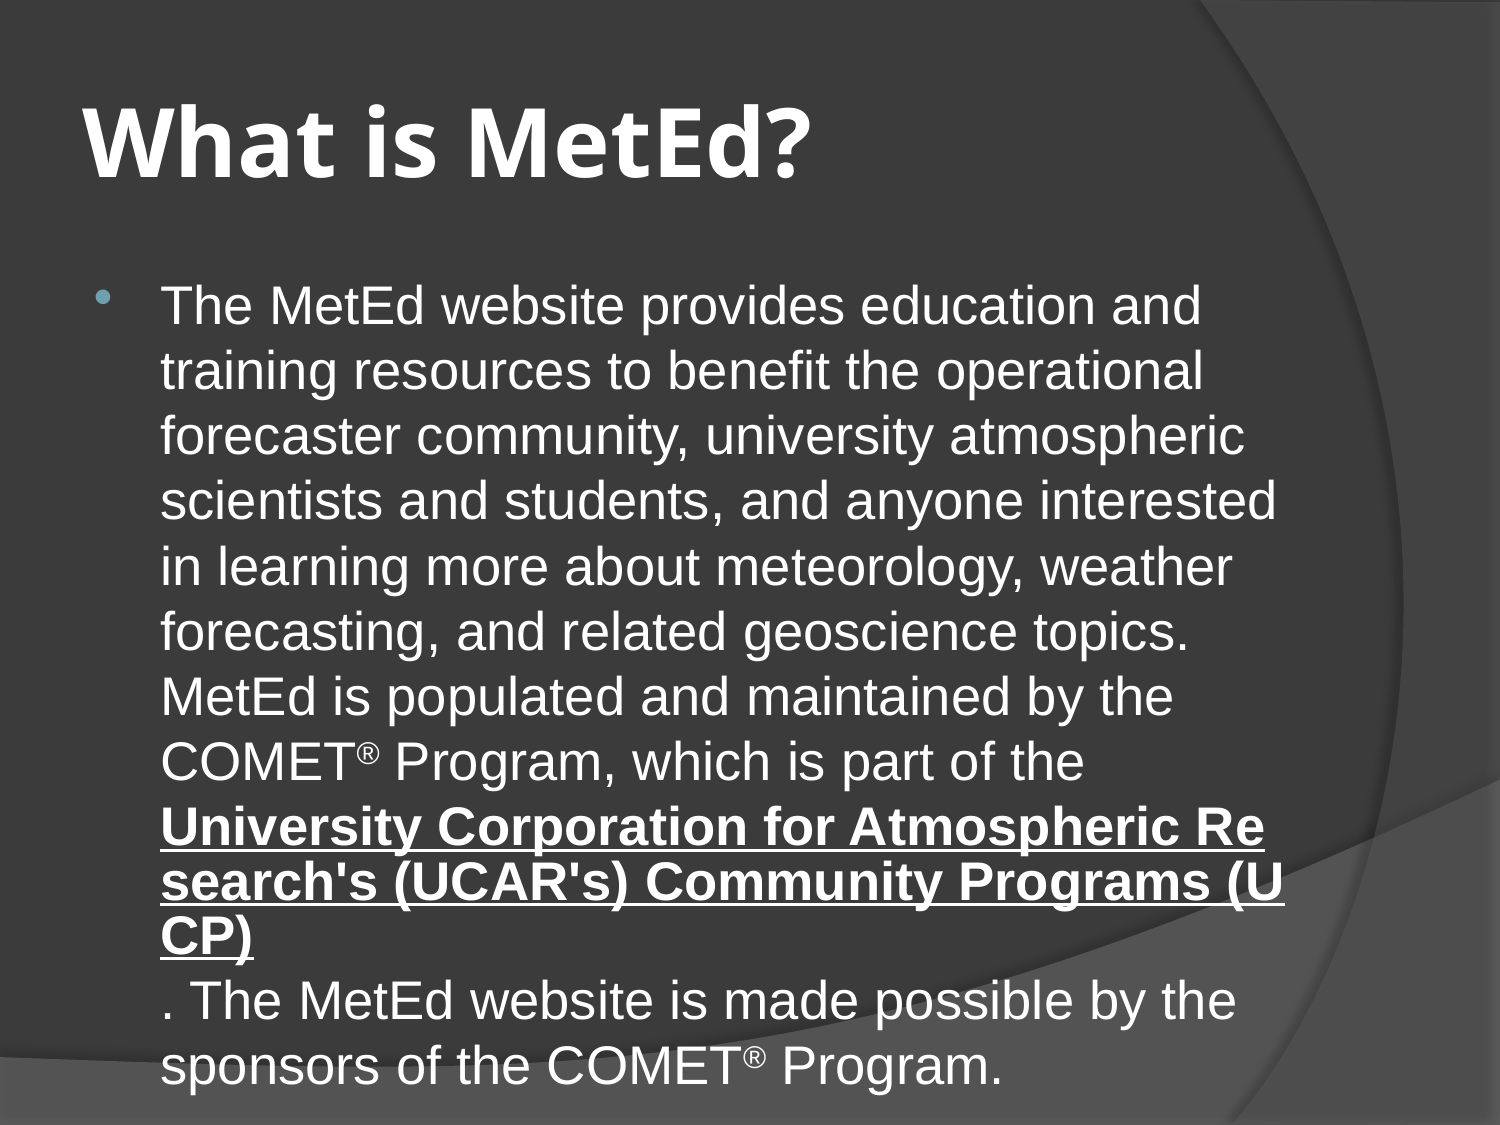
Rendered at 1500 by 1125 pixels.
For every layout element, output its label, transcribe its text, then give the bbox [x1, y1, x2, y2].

list The MetEd website provides education and training resources to benefit the operational forecaster community, university atmospheric scientists and students, and anyone interested in learning more about meteorology, weather forecasting, and related geoscience topics. MetEd is populated and maintained by the COMET® Program, which is part of the University Corporation for Atmospheric Research's (UCAR's) Community Programs (UCP). The MetEd website is made possible by the sponsors of the COMET® Program. [75, 262, 1300, 1005]
title What is MetEd? [75, 45, 1300, 233]
